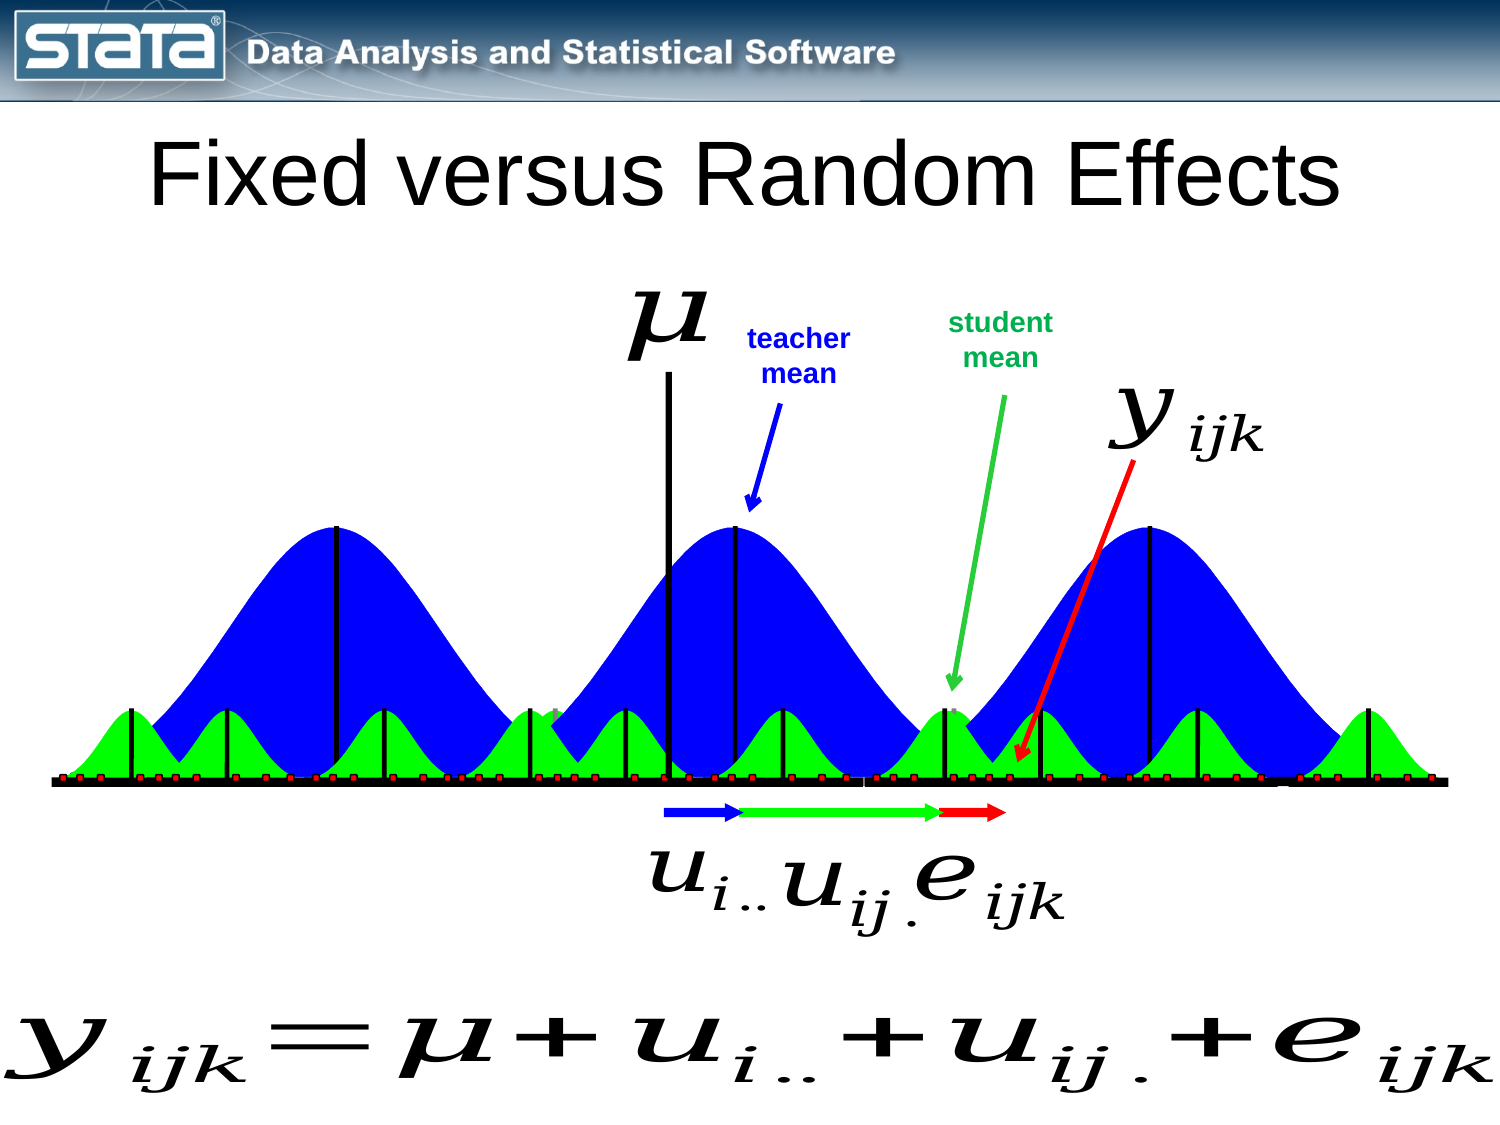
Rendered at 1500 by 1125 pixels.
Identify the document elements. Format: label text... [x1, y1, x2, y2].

text_box [668, 808, 744, 817]
picture [0, 0, 1500, 102]
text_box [55, 487, 1444, 793]
text_box student mean [933, 295, 1069, 381]
text_box [944, 808, 1007, 817]
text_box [951, 397, 1005, 692]
title Fixed versus Random Effects [70, 110, 1421, 238]
text_box teacher mean [732, 311, 866, 397]
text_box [1017, 462, 1133, 763]
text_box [748, 405, 780, 513]
text_box [744, 808, 944, 817]
